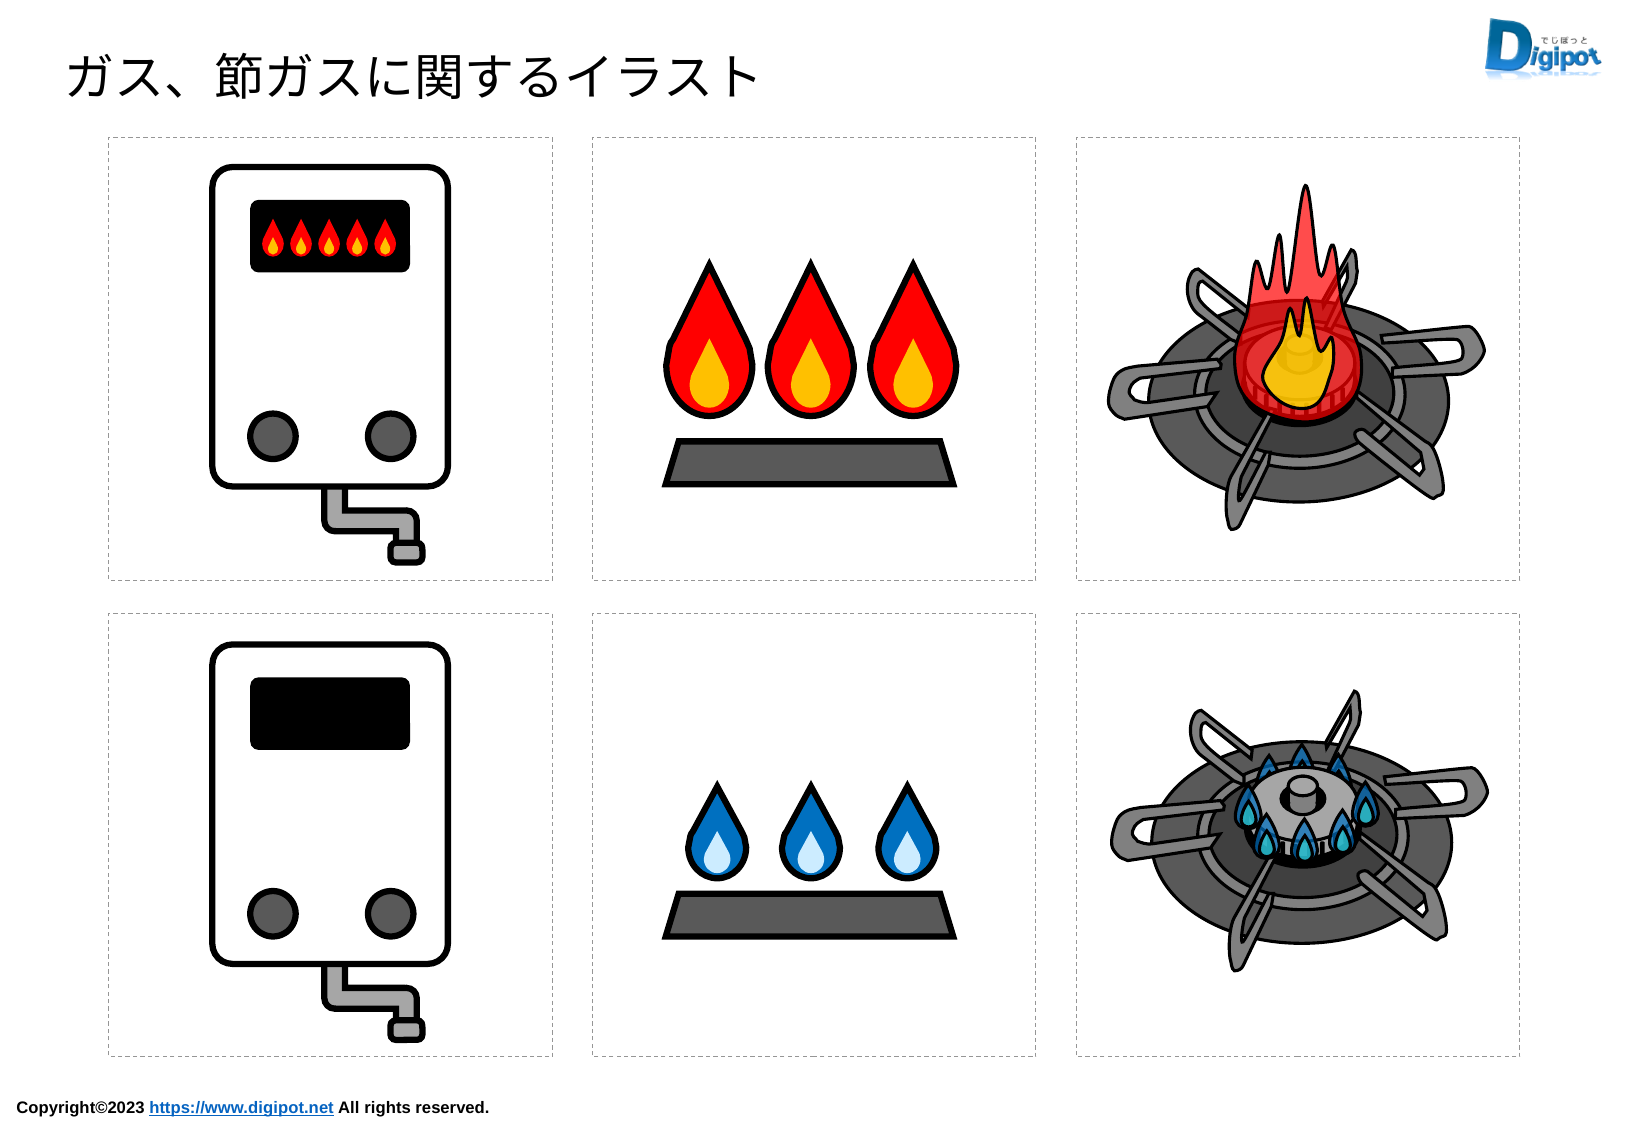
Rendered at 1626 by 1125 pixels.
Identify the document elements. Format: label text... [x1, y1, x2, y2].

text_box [212, 167, 448, 563]
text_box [212, 644, 448, 1040]
picture [1485, 18, 1602, 82]
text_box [1111, 691, 1488, 971]
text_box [1108, 185, 1485, 530]
text_box ガス、節ガスに関するイラスト [49, 38, 779, 113]
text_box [665, 265, 957, 485]
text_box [665, 786, 954, 937]
